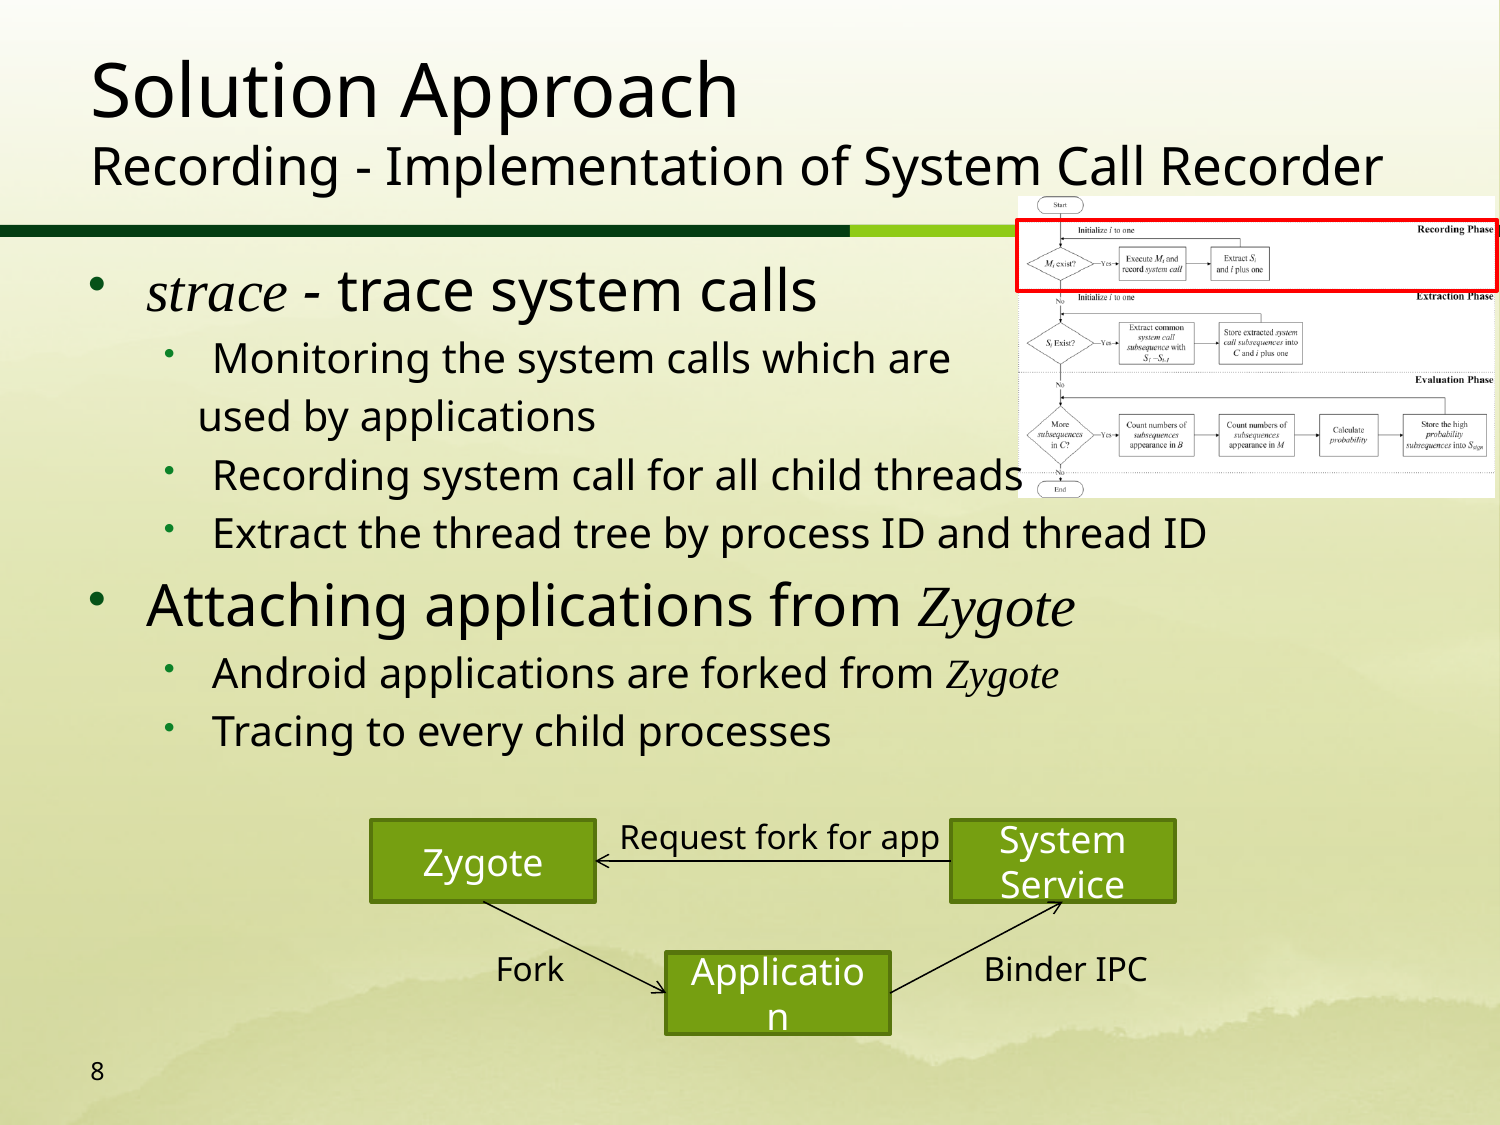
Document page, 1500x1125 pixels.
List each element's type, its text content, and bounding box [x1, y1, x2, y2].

text_box System Service [949, 818, 1177, 904]
text_box Zygote [369, 818, 597, 904]
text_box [889, 901, 1064, 994]
title Solution Approach Recording - Implementation of System Call Recorder [75, 24, 1425, 213]
text_box Request fork for app [604, 808, 956, 864]
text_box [483, 901, 667, 994]
text_box Binder IPC [1067, 940, 1163, 996]
list strace - trace system calls Monitoring the system calls which are used by applications Recording system call for all child threads Extract the thread tree by process ID and thread ID Attaching applications from Zygote Android applications are forked from Zygote Tracing to every child processes [75, 246, 1425, 1005]
picture [1018, 195, 1495, 498]
slide_number 8 [75, 1042, 426, 1103]
text_box Application [664, 950, 892, 1036]
